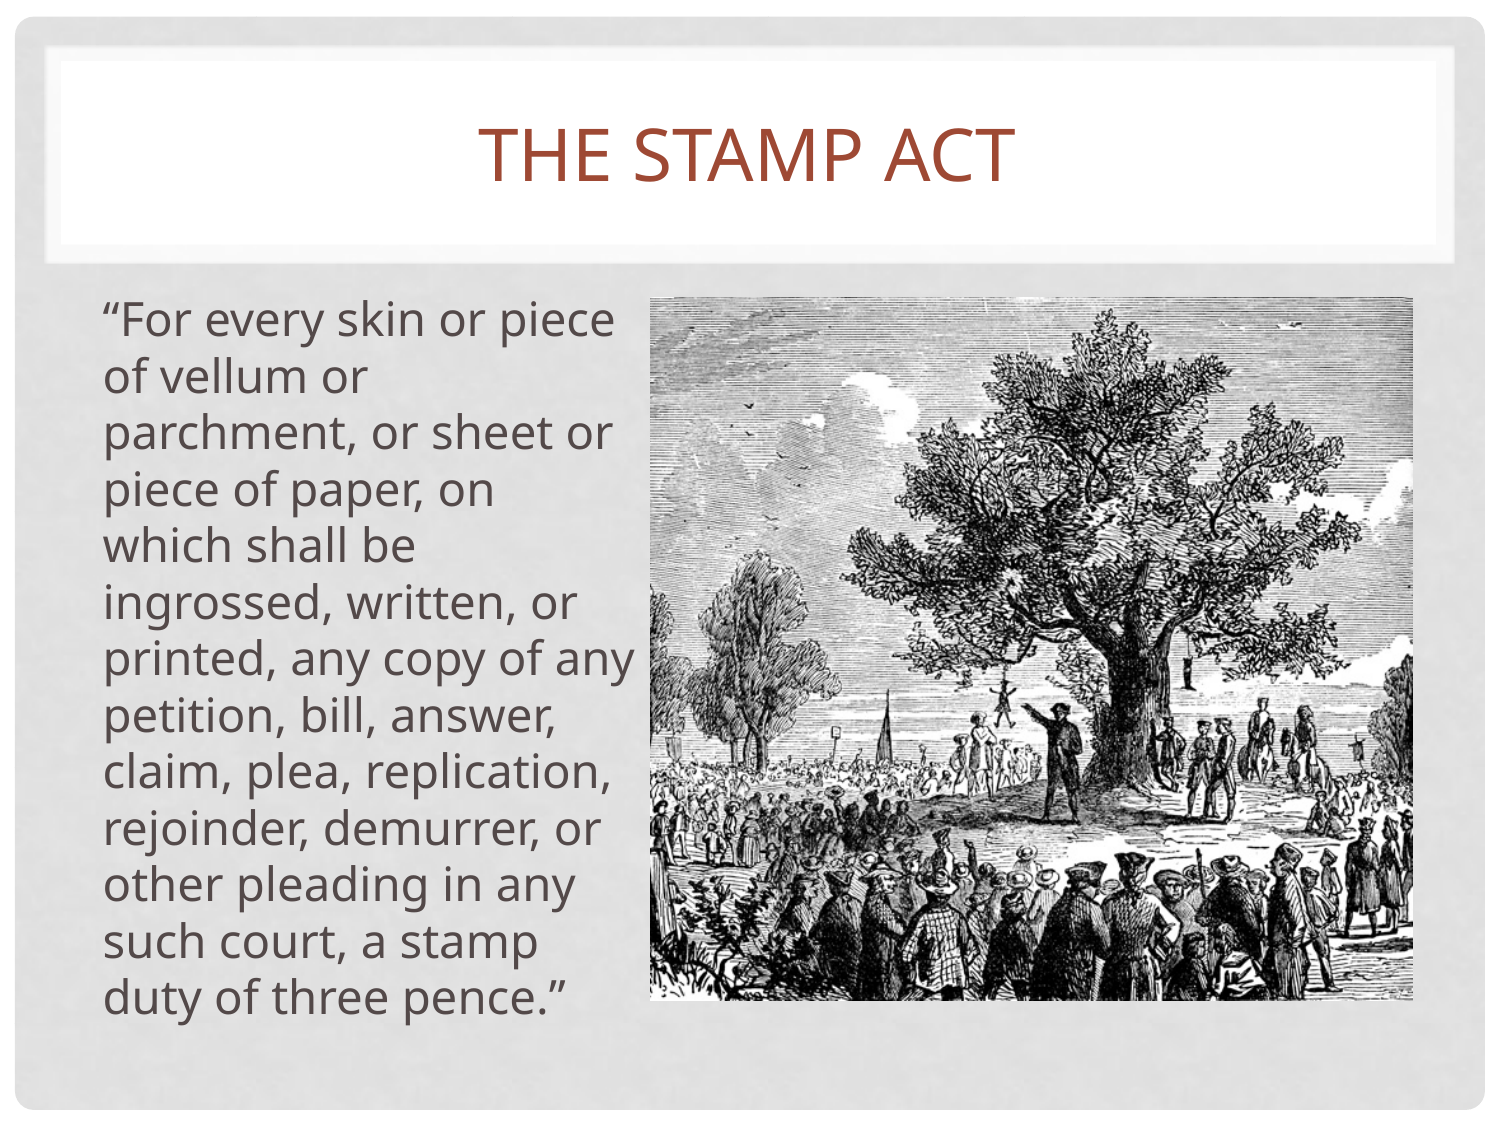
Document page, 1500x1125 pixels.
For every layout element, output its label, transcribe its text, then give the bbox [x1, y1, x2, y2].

title The stamp act [69, 66, 1425, 238]
list “For every skin or piece of vellum or parchment, or sheet or piece of paper, on which shall be ingrossed, written, or printed, any copy of any petition, bill, answer, claim, plea, replication, rejoinder, demurrer, or other pleading in any such court, a stamp duty of three pence.” [69, 281, 650, 1063]
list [649, 297, 1413, 1001]
